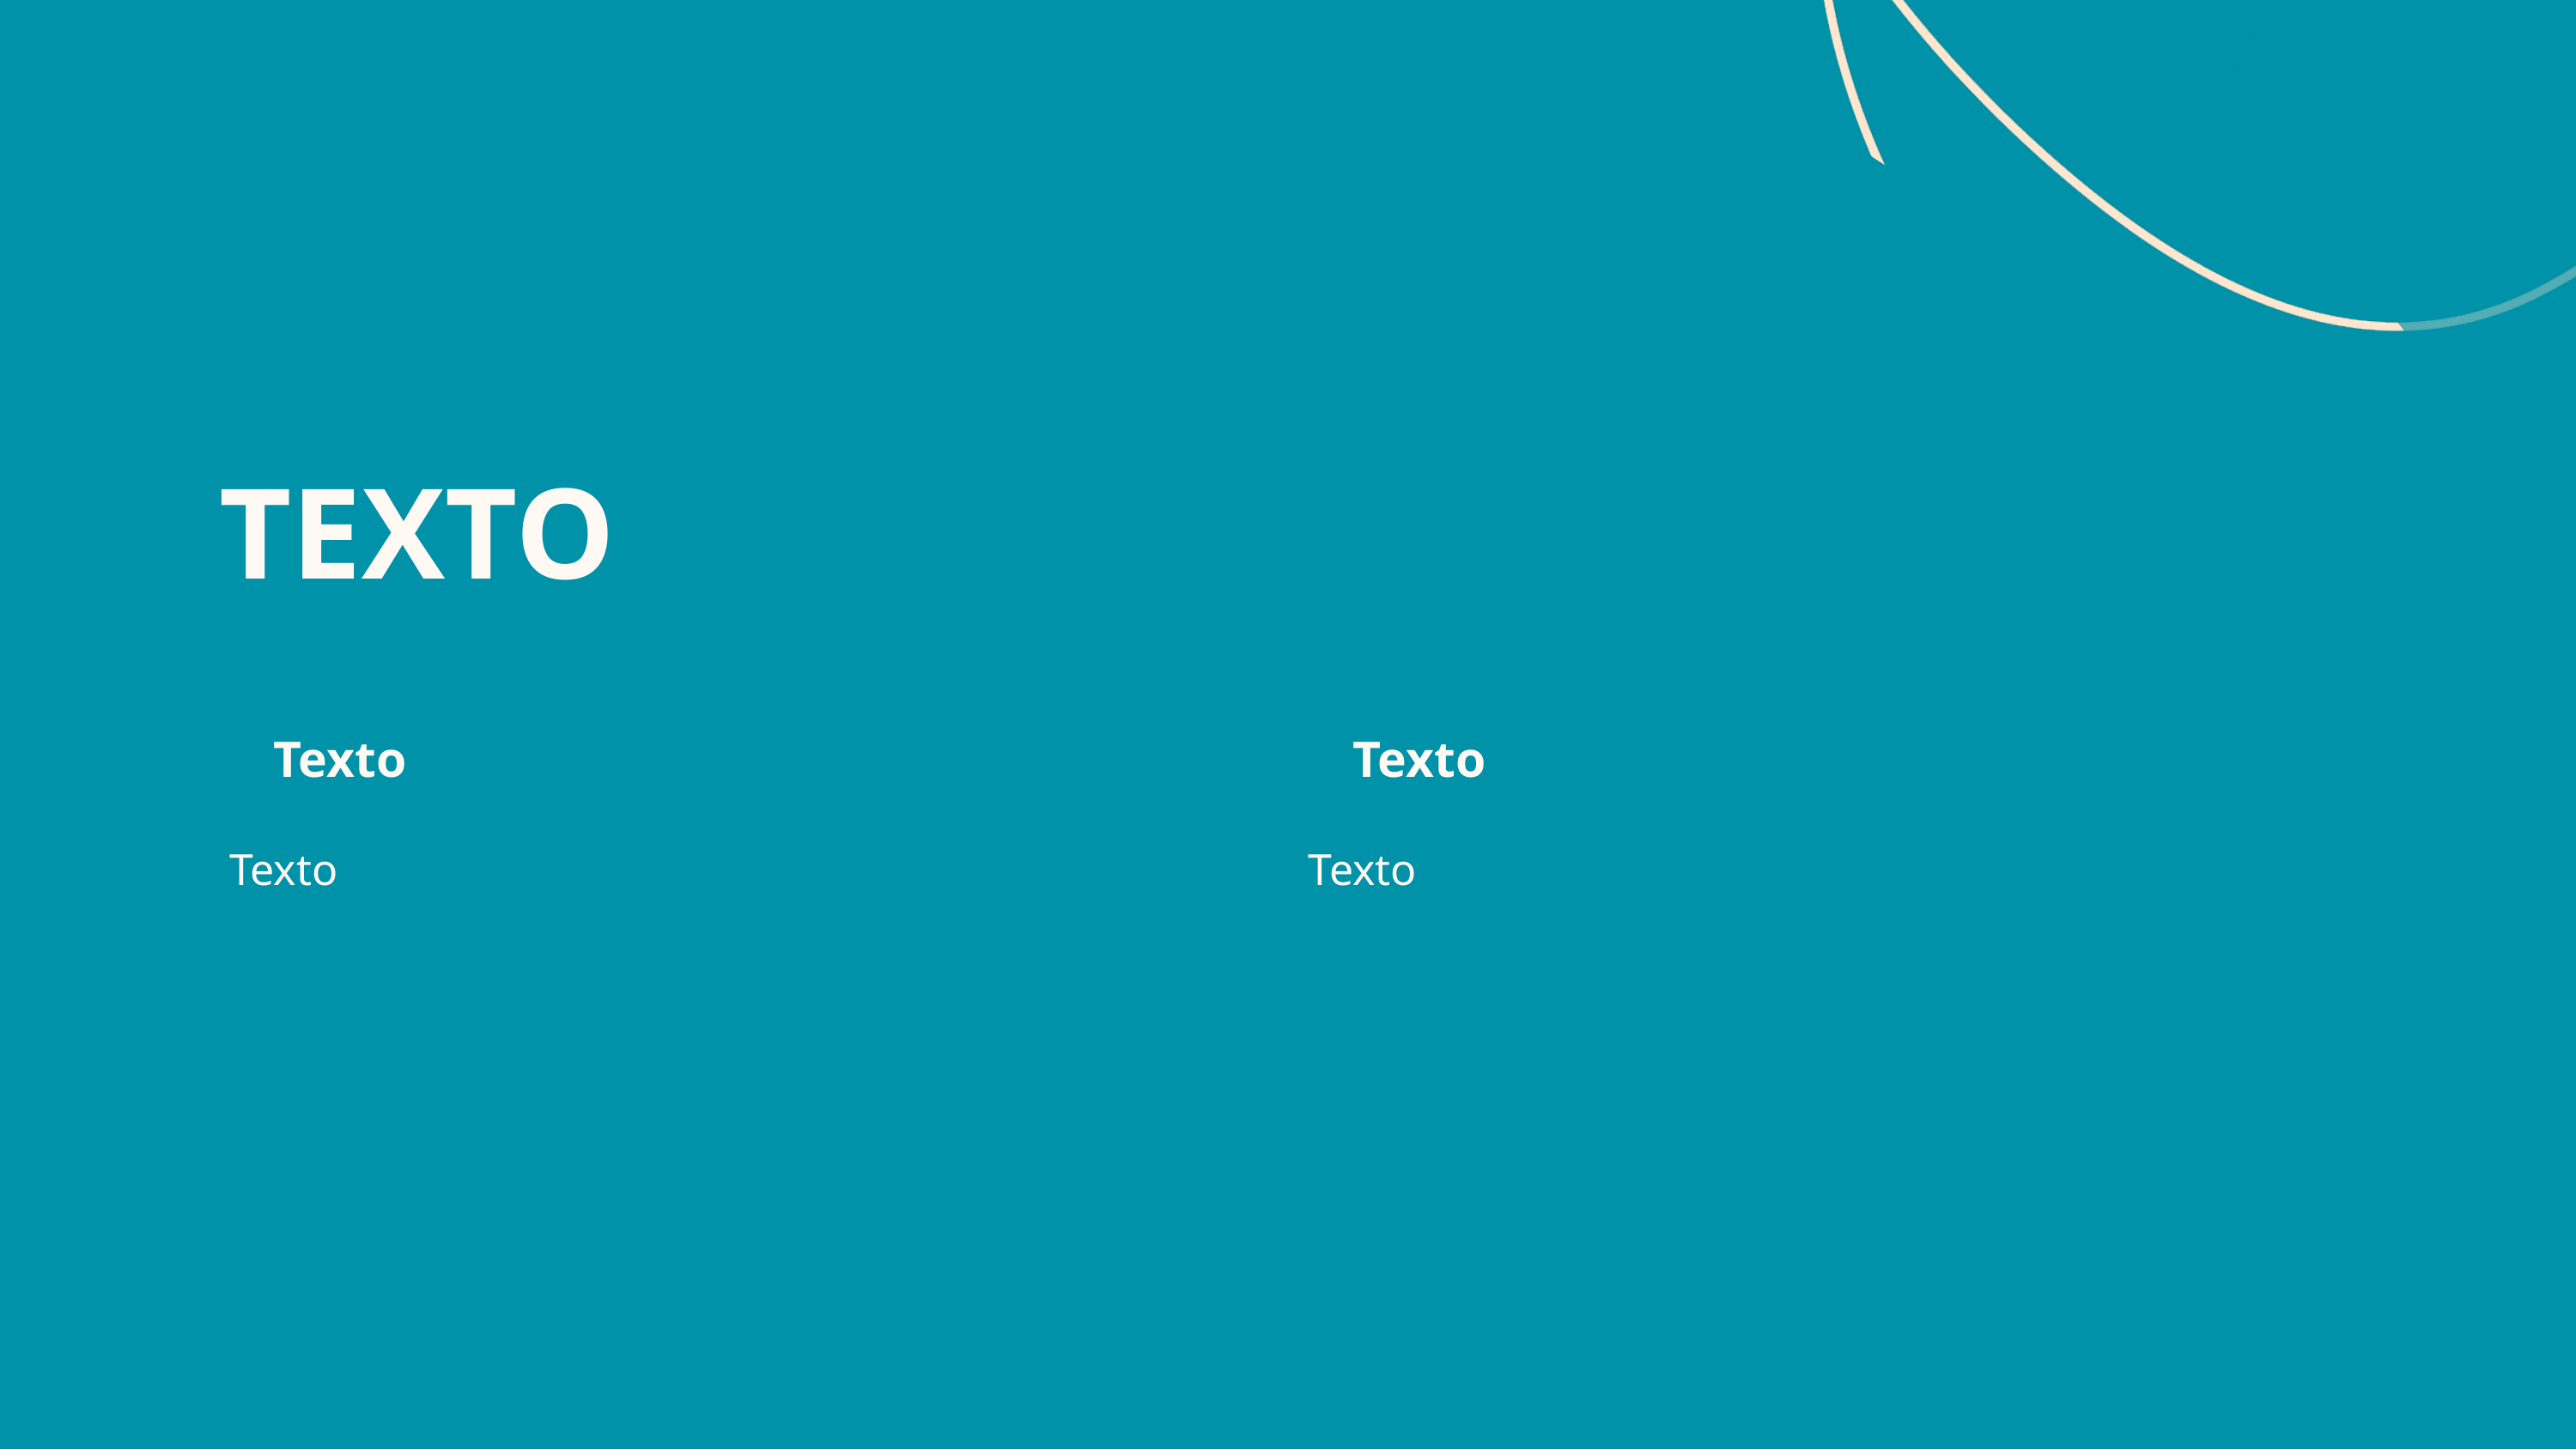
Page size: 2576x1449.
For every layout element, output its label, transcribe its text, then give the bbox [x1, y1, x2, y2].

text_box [218, 706, 1195, 809]
text_box [2202, 0, 2576, 527]
text_box [1729, 0, 2576, 612]
text_box TEXTO [219, 478, 2071, 604]
text_box Texto [1308, 826, 2275, 894]
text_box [1297, 706, 2275, 809]
text_box Texto [229, 826, 1195, 894]
